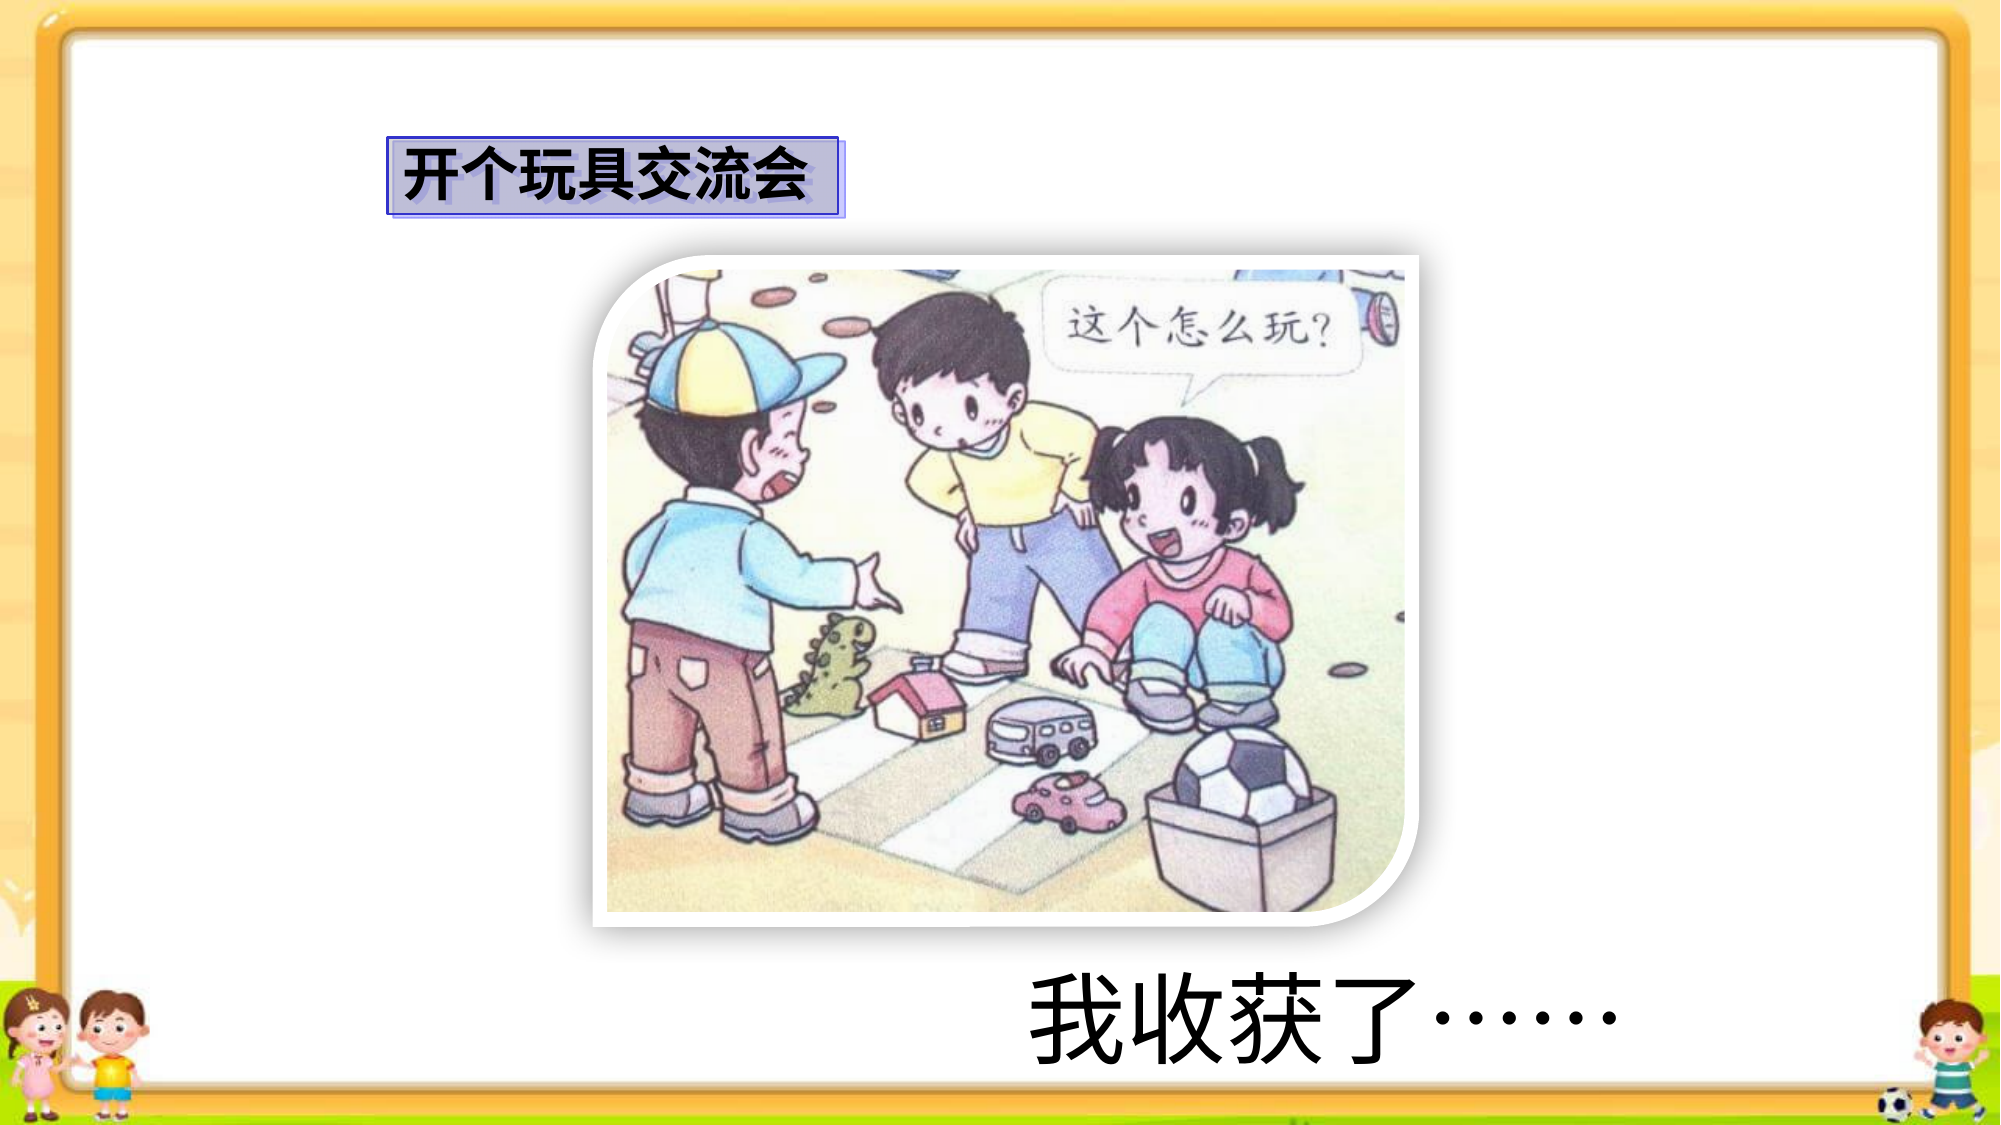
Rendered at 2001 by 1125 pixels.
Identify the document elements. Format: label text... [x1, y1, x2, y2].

title 开个玩具交流会 [387, 137, 838, 214]
text_box 我收获了…… [1011, 949, 1750, 1084]
picture [0, 0, 2000, 1125]
